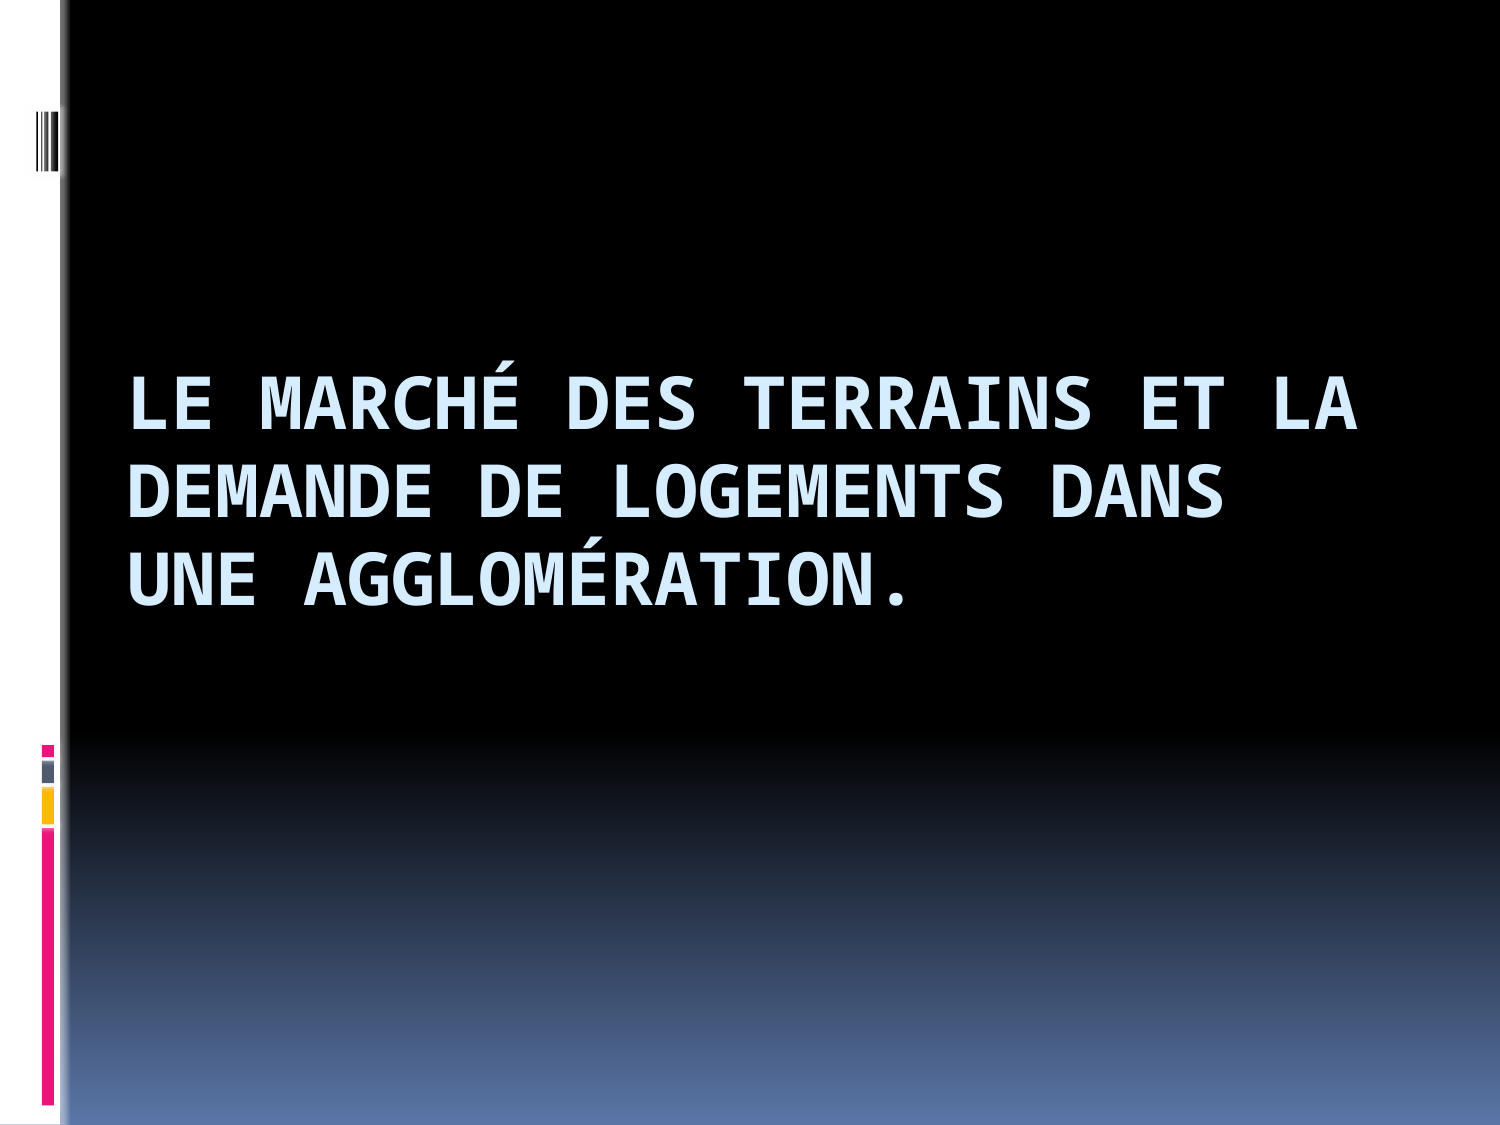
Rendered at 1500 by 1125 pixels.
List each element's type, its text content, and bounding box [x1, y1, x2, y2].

title Le marché des terrains et la demande de logements dans une agglomération. [112, 349, 1388, 633]
